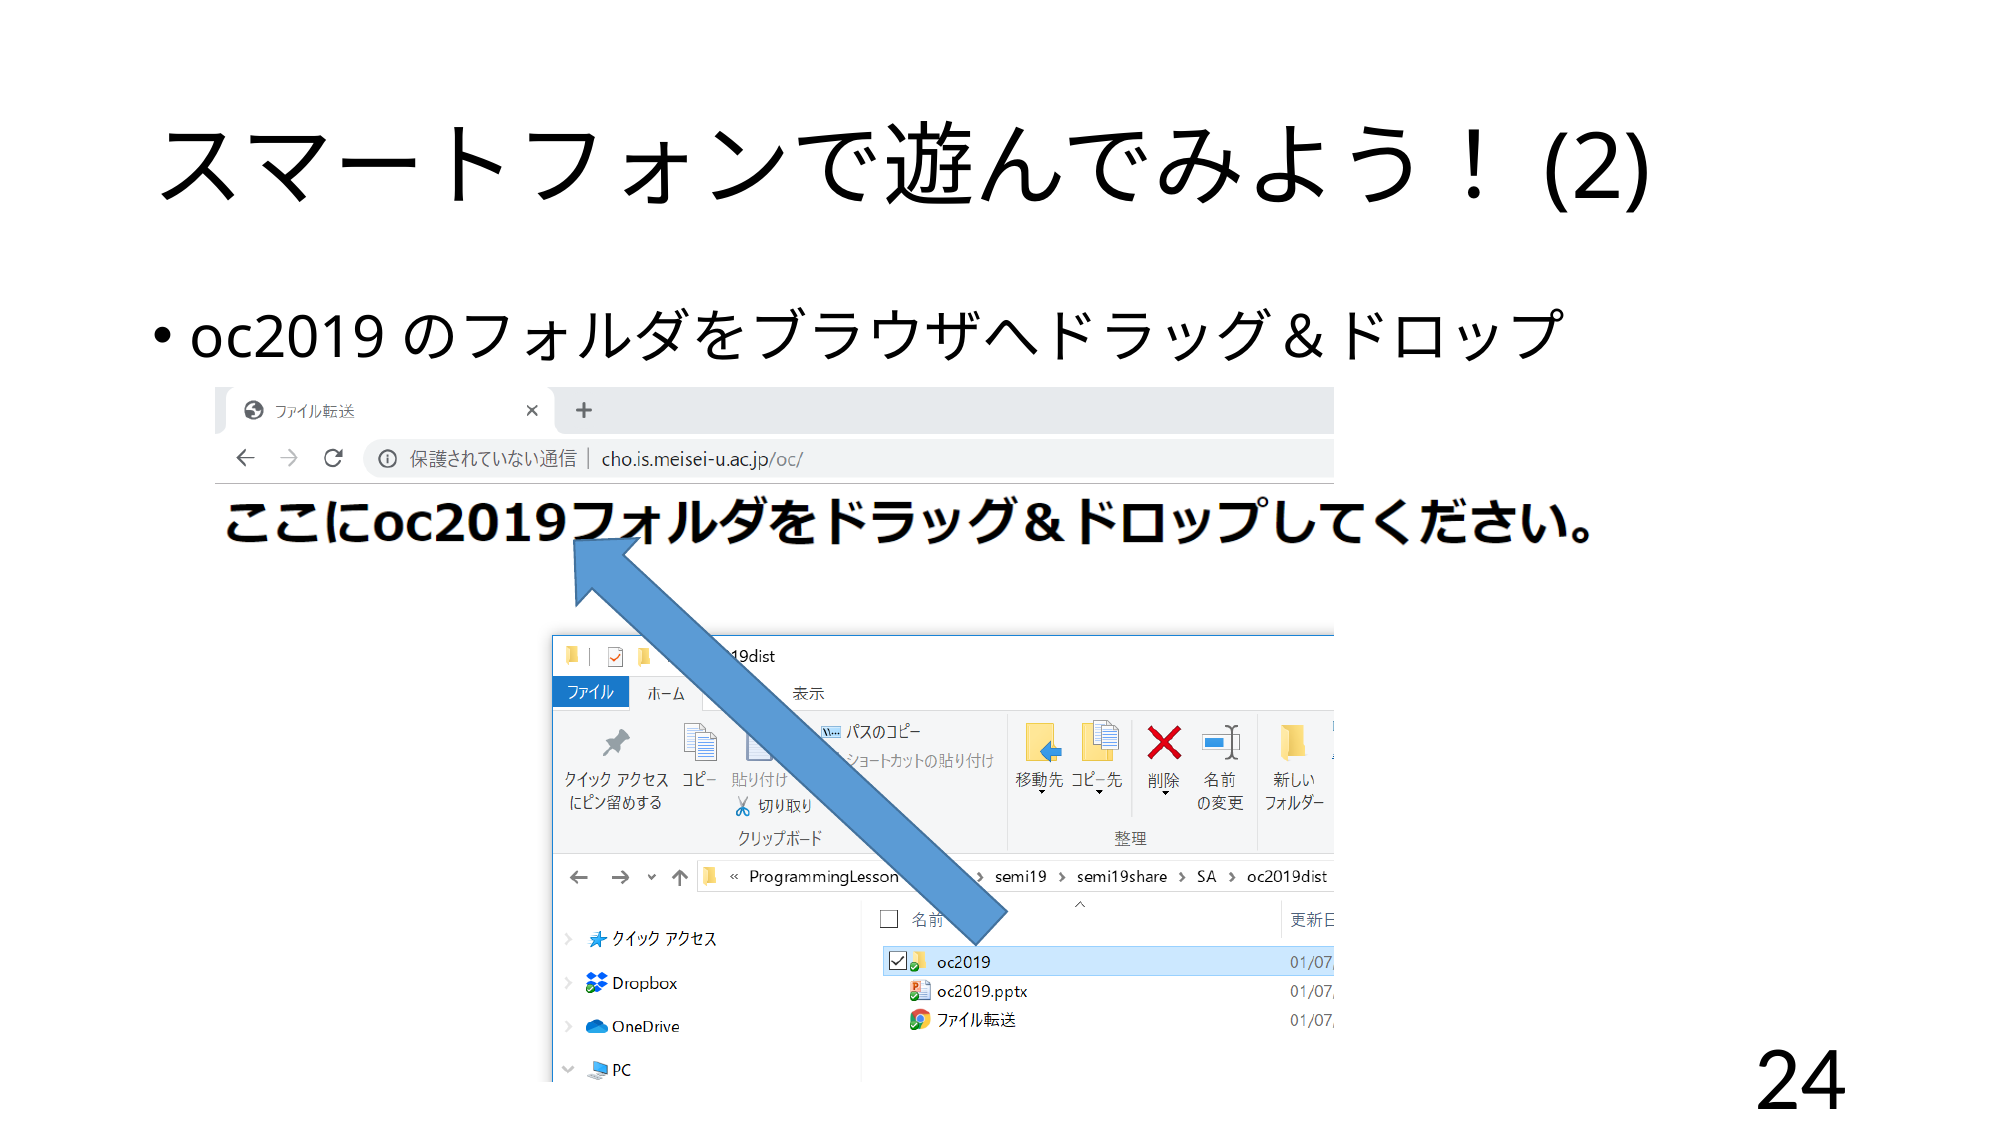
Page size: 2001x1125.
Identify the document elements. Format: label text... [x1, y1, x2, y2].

title スマートフォンで遊んでみよう！(2) [137, 59, 1863, 278]
picture [215, 387, 1610, 1082]
slide_number 24 [1412, 1042, 1863, 1103]
list oc2019のフォルダをブラウザへドラッグ＆ドロップ [137, 299, 1863, 1014]
